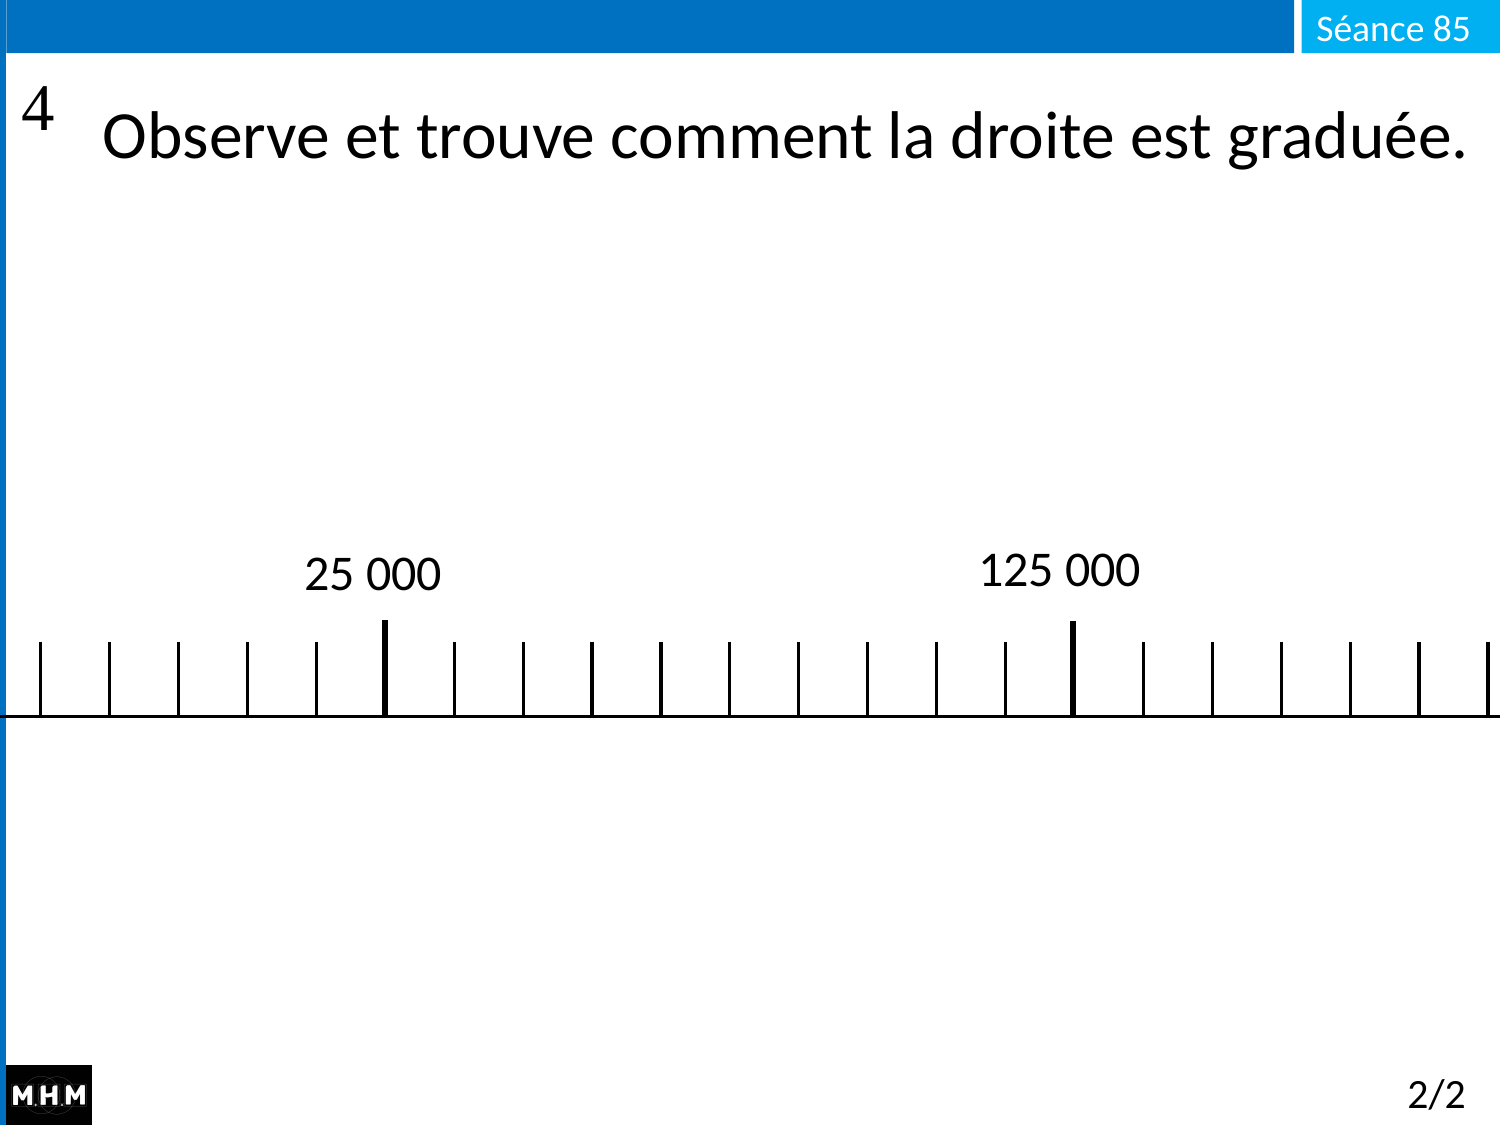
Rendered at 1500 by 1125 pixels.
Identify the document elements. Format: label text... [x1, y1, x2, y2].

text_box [0, 619, 1500, 718]
title Observe et trouve comment la droite est graduée. [87, 55, 1488, 218]
text_box 25 000 [289, 533, 481, 609]
text_box 125 000 [963, 529, 1183, 604]
list 2/2 [1373, 1064, 1500, 1125]
picture [6, 1065, 92, 1125]
